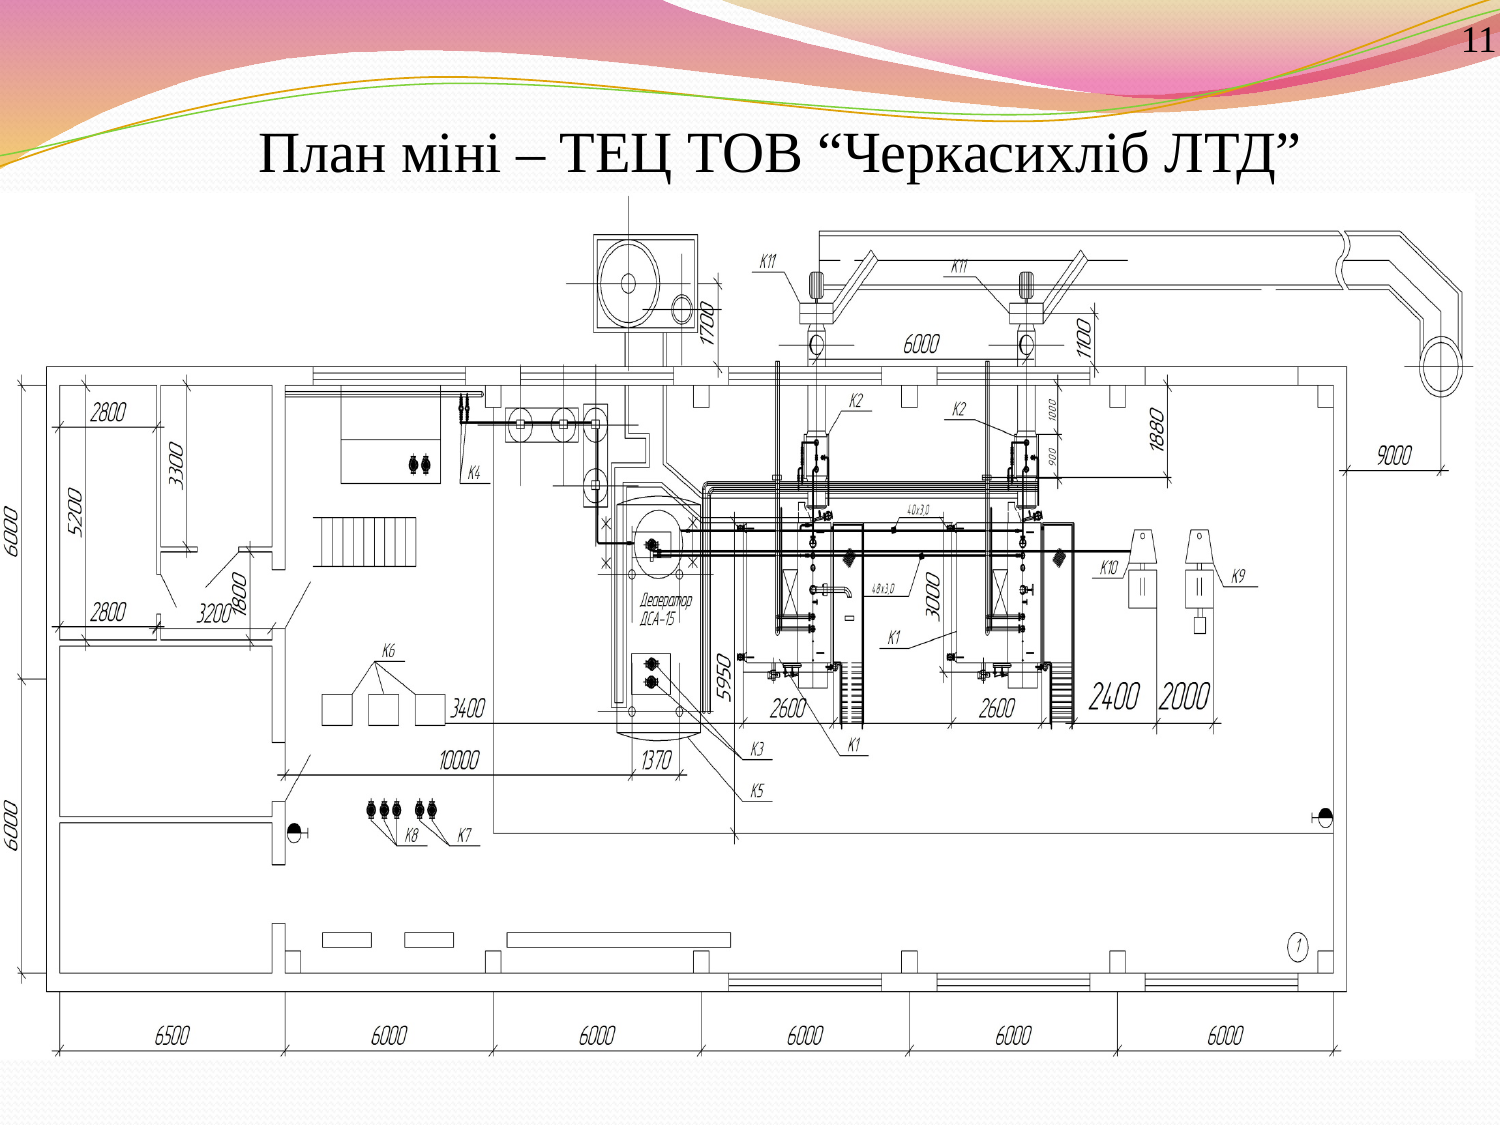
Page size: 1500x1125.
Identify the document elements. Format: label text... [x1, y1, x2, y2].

slide_number 11 [1371, 0, 1497, 60]
text_box План міні – ТЕЦ ТОВ “Черкасихліб ЛТД” [50, 107, 1500, 192]
picture [0, 193, 1476, 1060]
